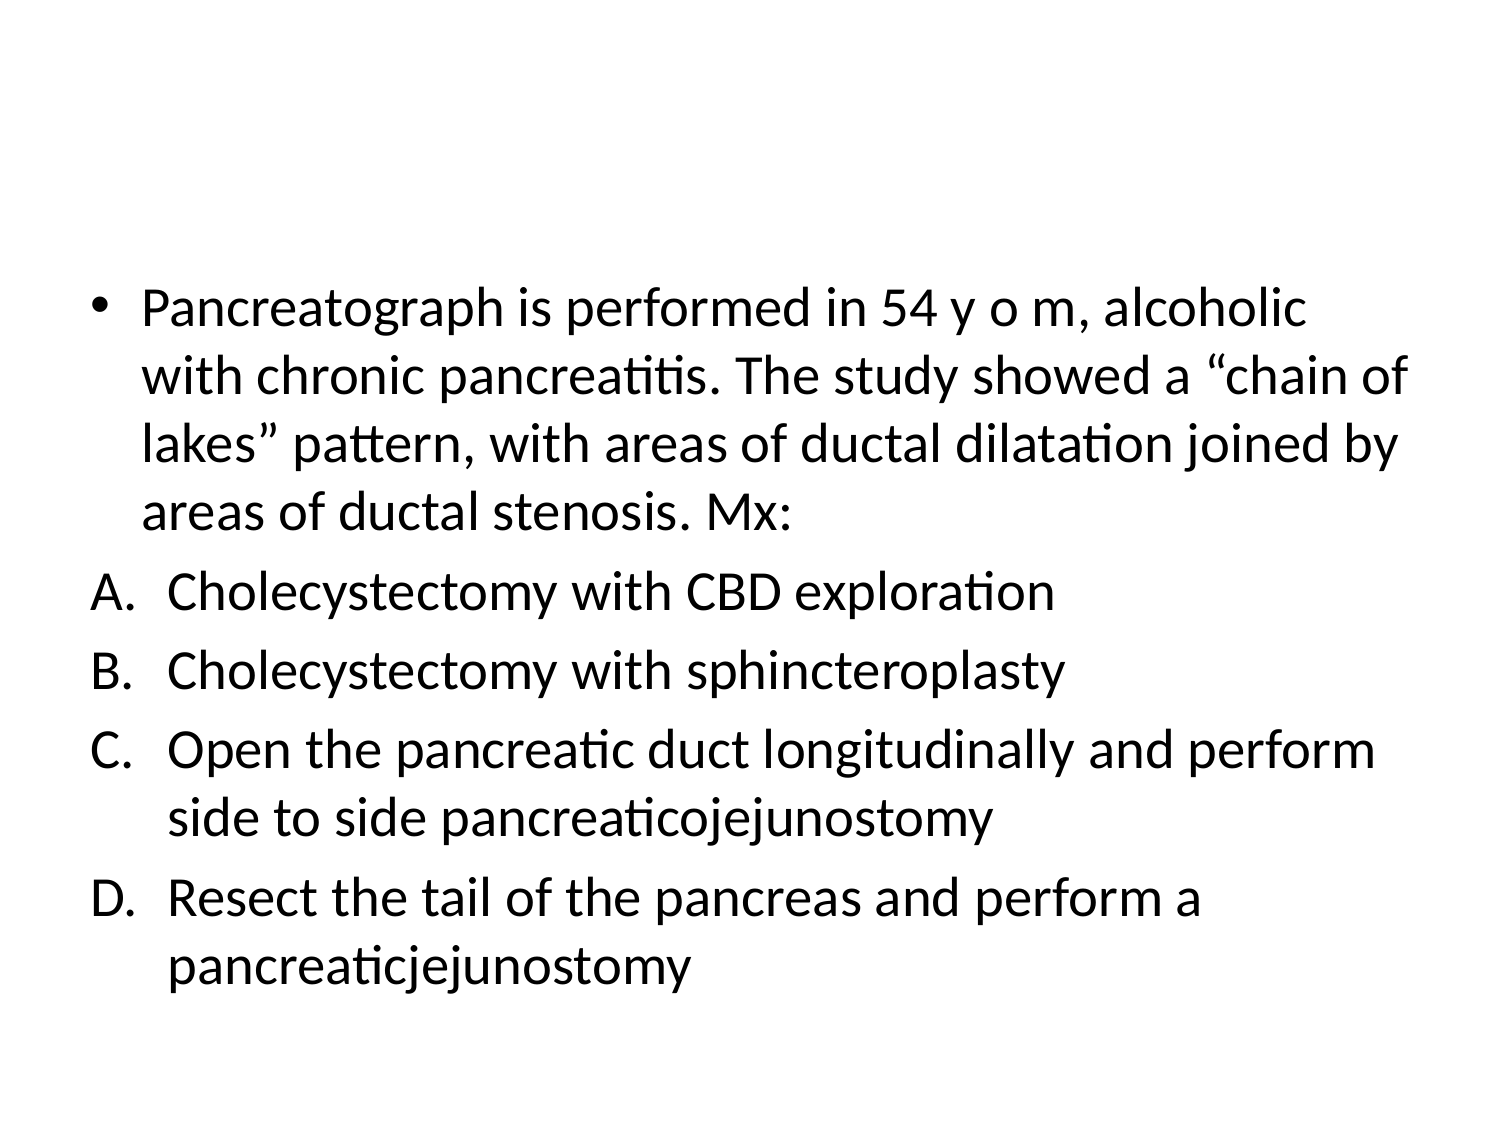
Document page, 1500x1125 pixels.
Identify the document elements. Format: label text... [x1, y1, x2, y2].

list Pancreatograph is performed in 54 y o m, alcoholic with chronic pancreatitis. The study showed a “chain of lakes” pattern, with areas of ductal dilatation joined by areas of ductal stenosis. Mx: Cholecystectomy with CBD exploration Cholecystectomy with sphincteroplasty Open the pancreatic duct longitudinally and perform side to side pancreaticojejunostomy Resect the tail of the pancreas and perform a pancreaticjejunostomy [75, 262, 1425, 1005]
